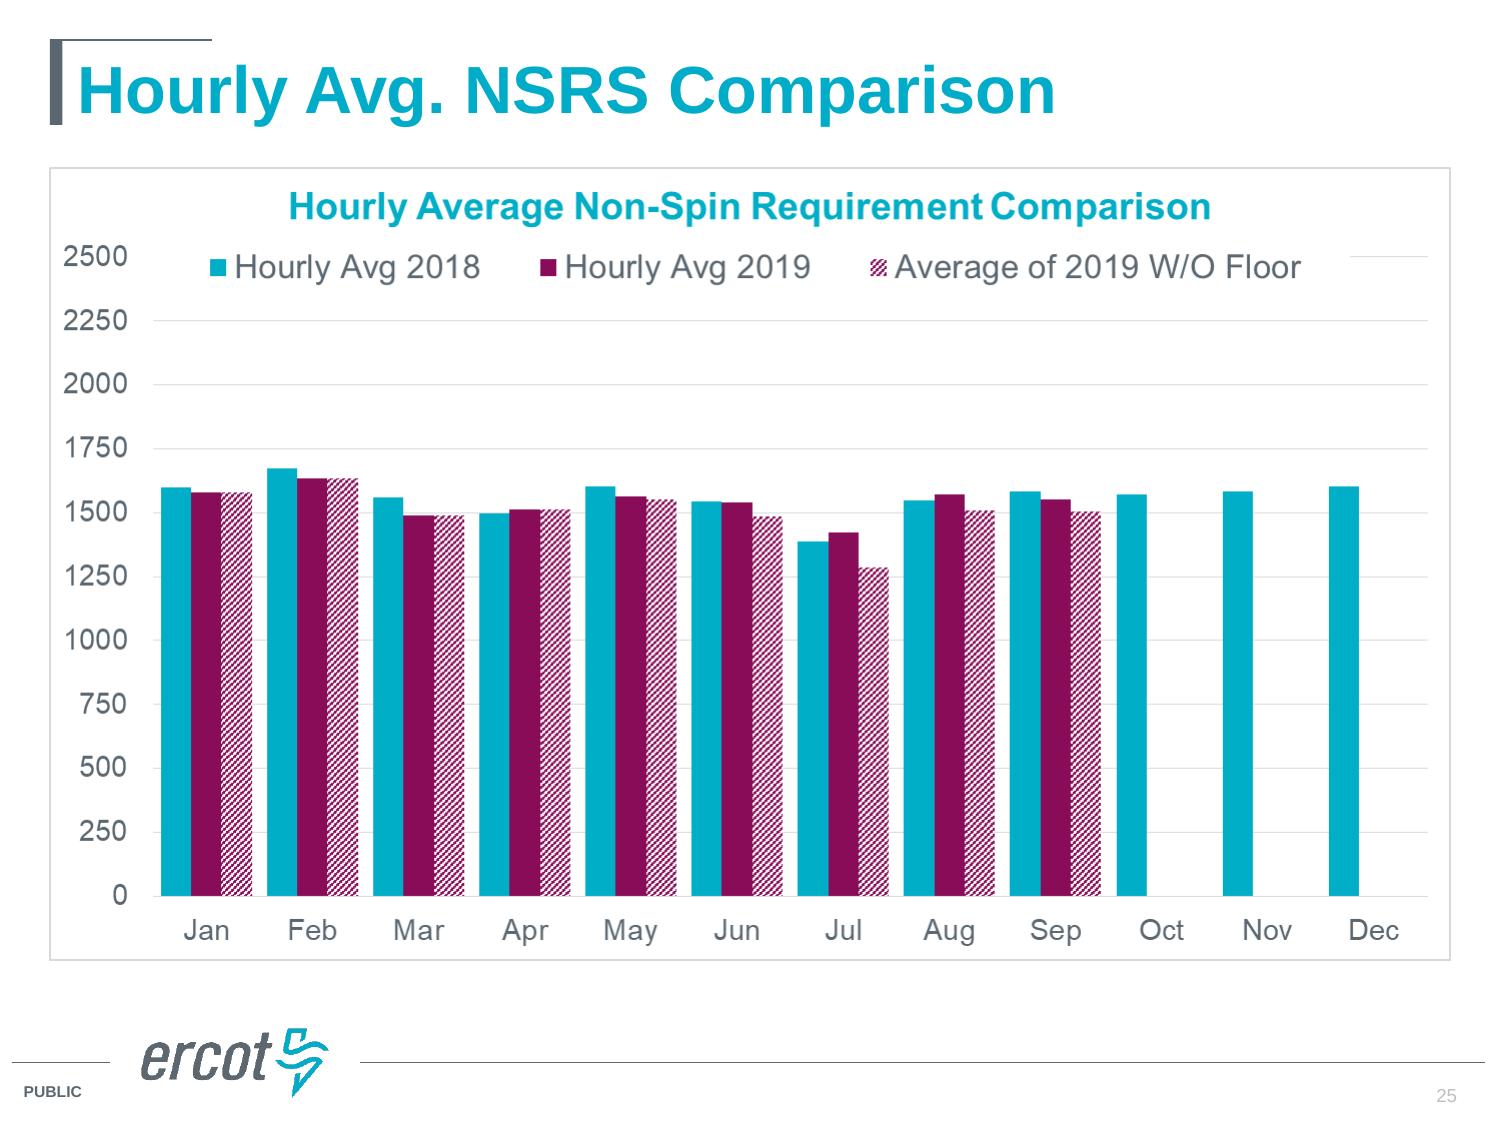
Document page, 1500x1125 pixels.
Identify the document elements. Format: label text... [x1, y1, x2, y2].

picture [49, 167, 1451, 962]
title Hourly Avg. NSRS Comparison [62, 39, 1450, 125]
picture [137, 1024, 332, 1100]
